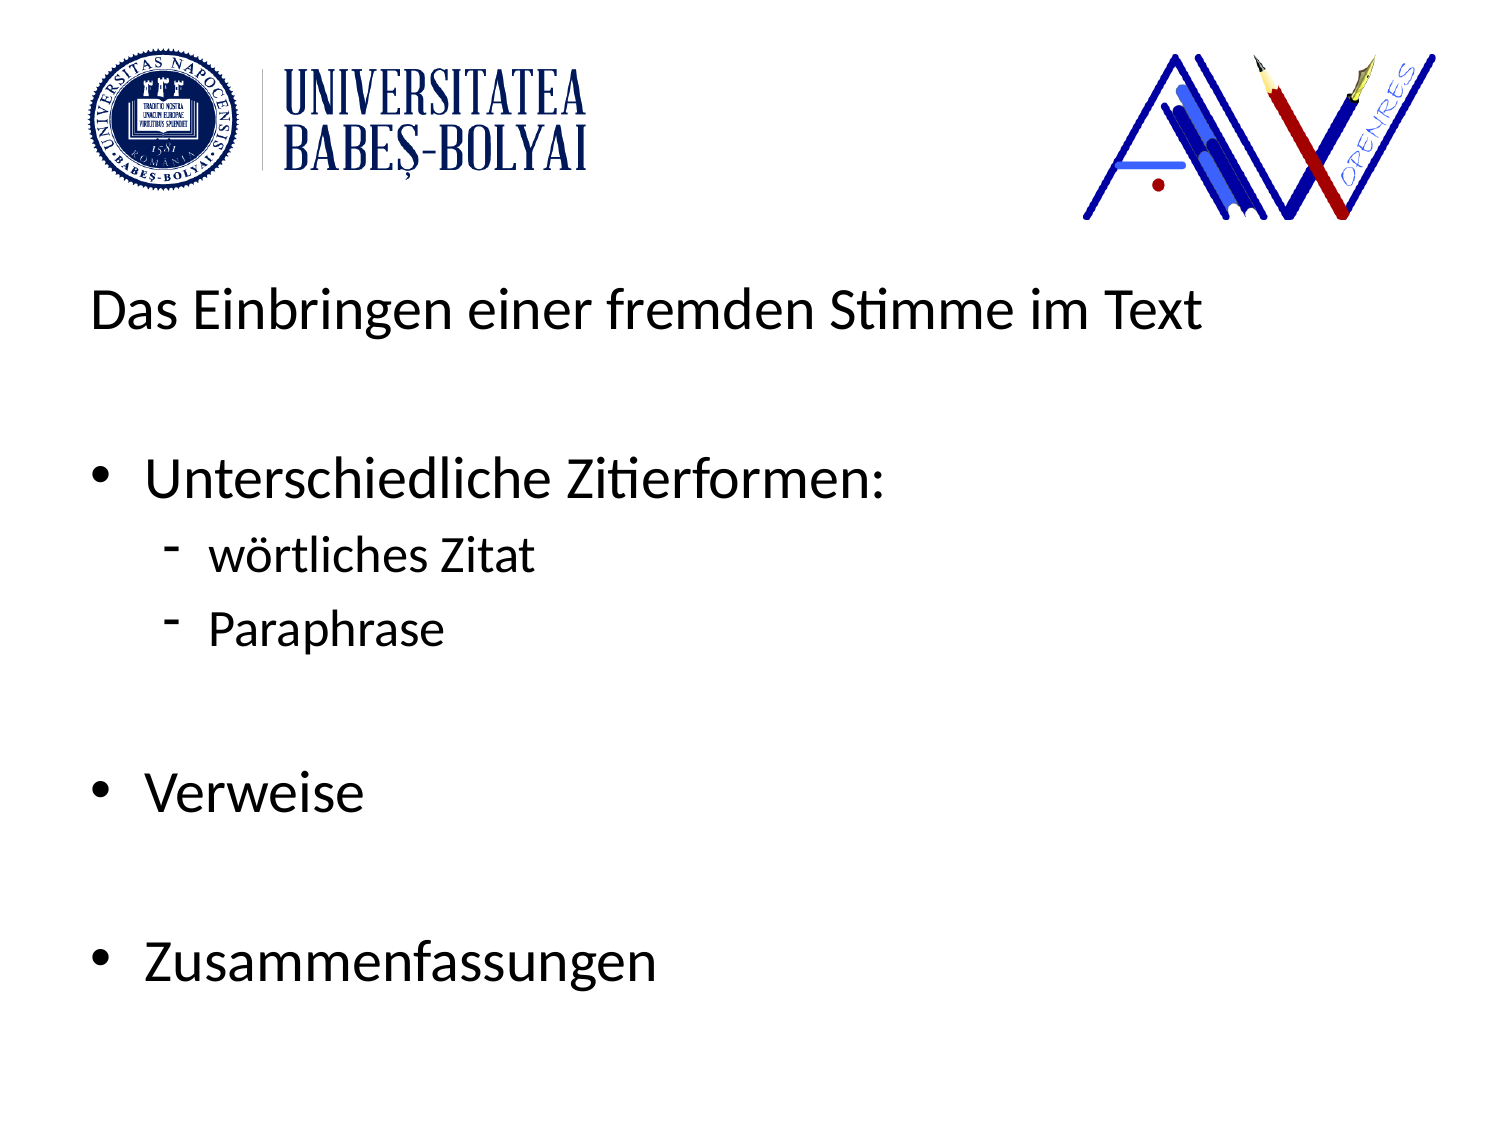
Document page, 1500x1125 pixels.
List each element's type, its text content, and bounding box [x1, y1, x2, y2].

picture [1083, 54, 1436, 220]
picture [76, 42, 597, 197]
list Das Einbringen einer fremden Stimme im Text Unterschiedliche Zitierformen: wörtliches Zitat Paraphrase Verweise Zusammenfassungen [75, 262, 1425, 1005]
